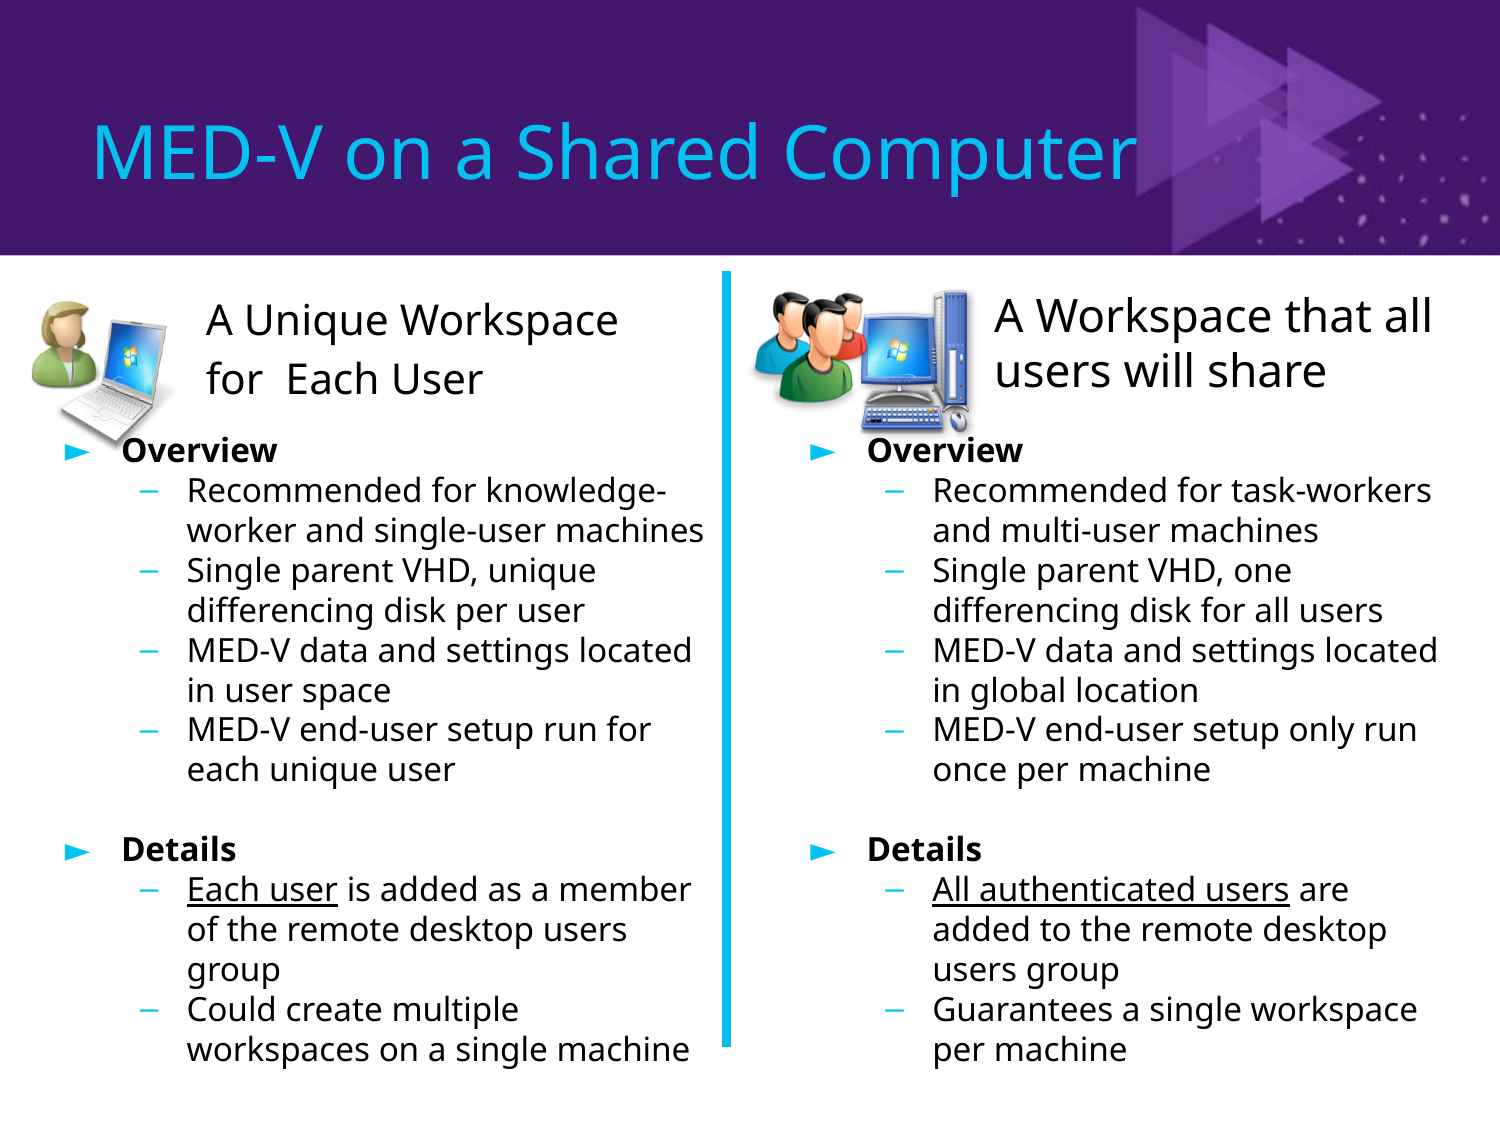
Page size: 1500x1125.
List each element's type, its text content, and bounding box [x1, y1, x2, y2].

picture [0, 0, 1500, 255]
text_box A Unique Workspace for Each User [190, 285, 721, 413]
picture [747, 271, 969, 434]
picture [30, 300, 178, 456]
list Overview Recommended for knowledge-worker and single-user machines Single parent VHD, unique differencing disk per user MED-V data and settings located in user space MED-V end-user setup run for each unique user Details Each user is added as a member of the remote desktop users group Could create multiple workspaces on a single machine [49, 421, 721, 674]
title MED-V on a Shared Computer [75, 56, 1425, 244]
text_box A Workspace that all users will share [979, 278, 1471, 407]
list Overview Recommended for task-workers and multi-user machines Single parent VHD, one differencing disk for all users MED-V data and settings located in global location MED-V end-user setup only run once per machine Details All authenticated users are added to the remote desktop users group Guarantees a single workspace per machine [795, 421, 1471, 681]
text_box [30, 406, 494, 520]
